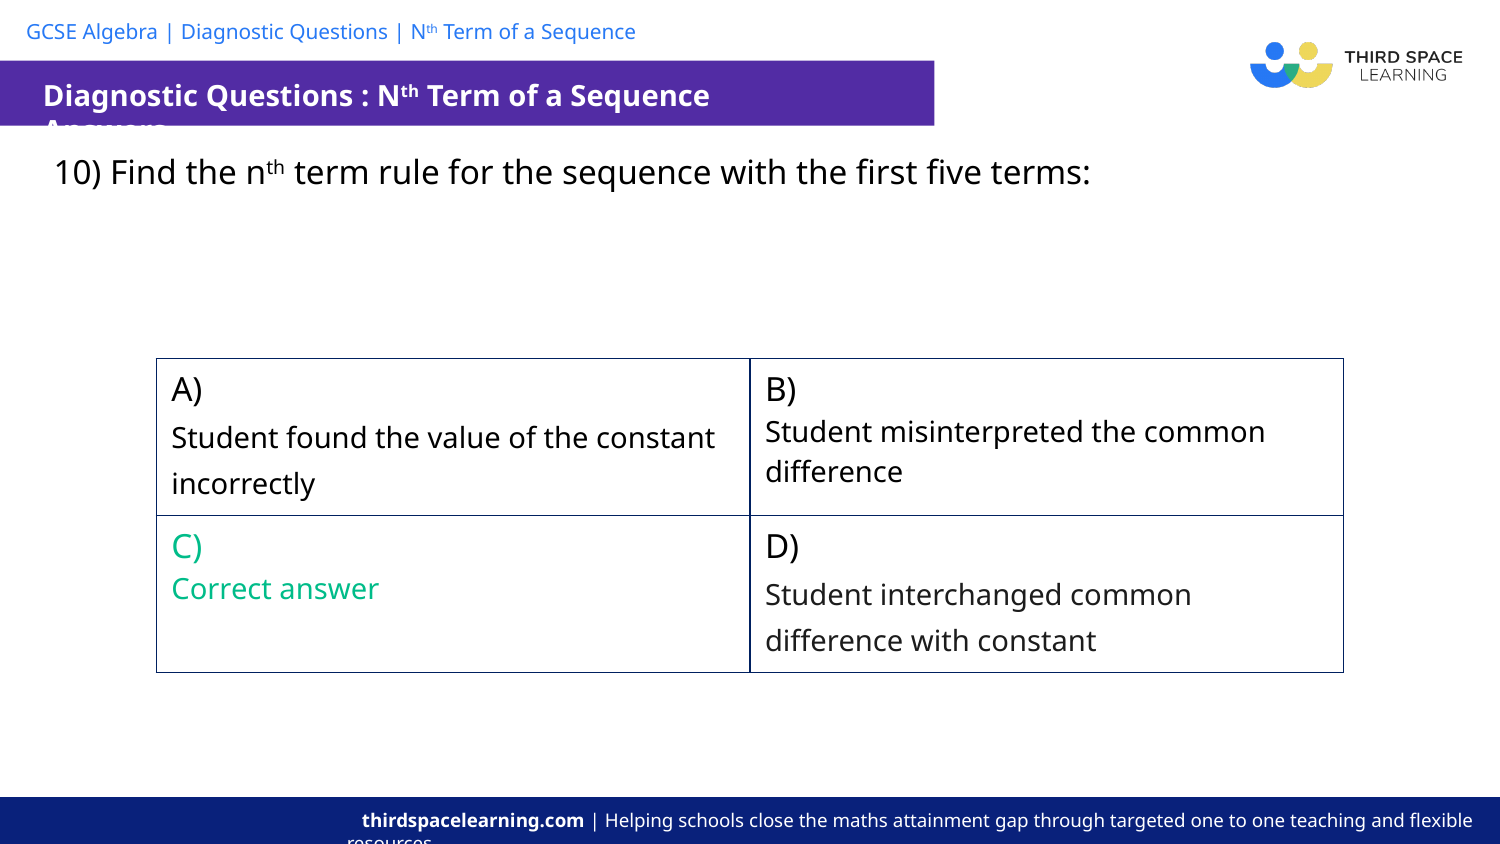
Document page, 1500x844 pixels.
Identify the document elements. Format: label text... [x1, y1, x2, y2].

picture [1250, 33, 1465, 99]
text_box Diagnostic Questions : Nth Term of a Sequence Answers [27, 61, 849, 162]
